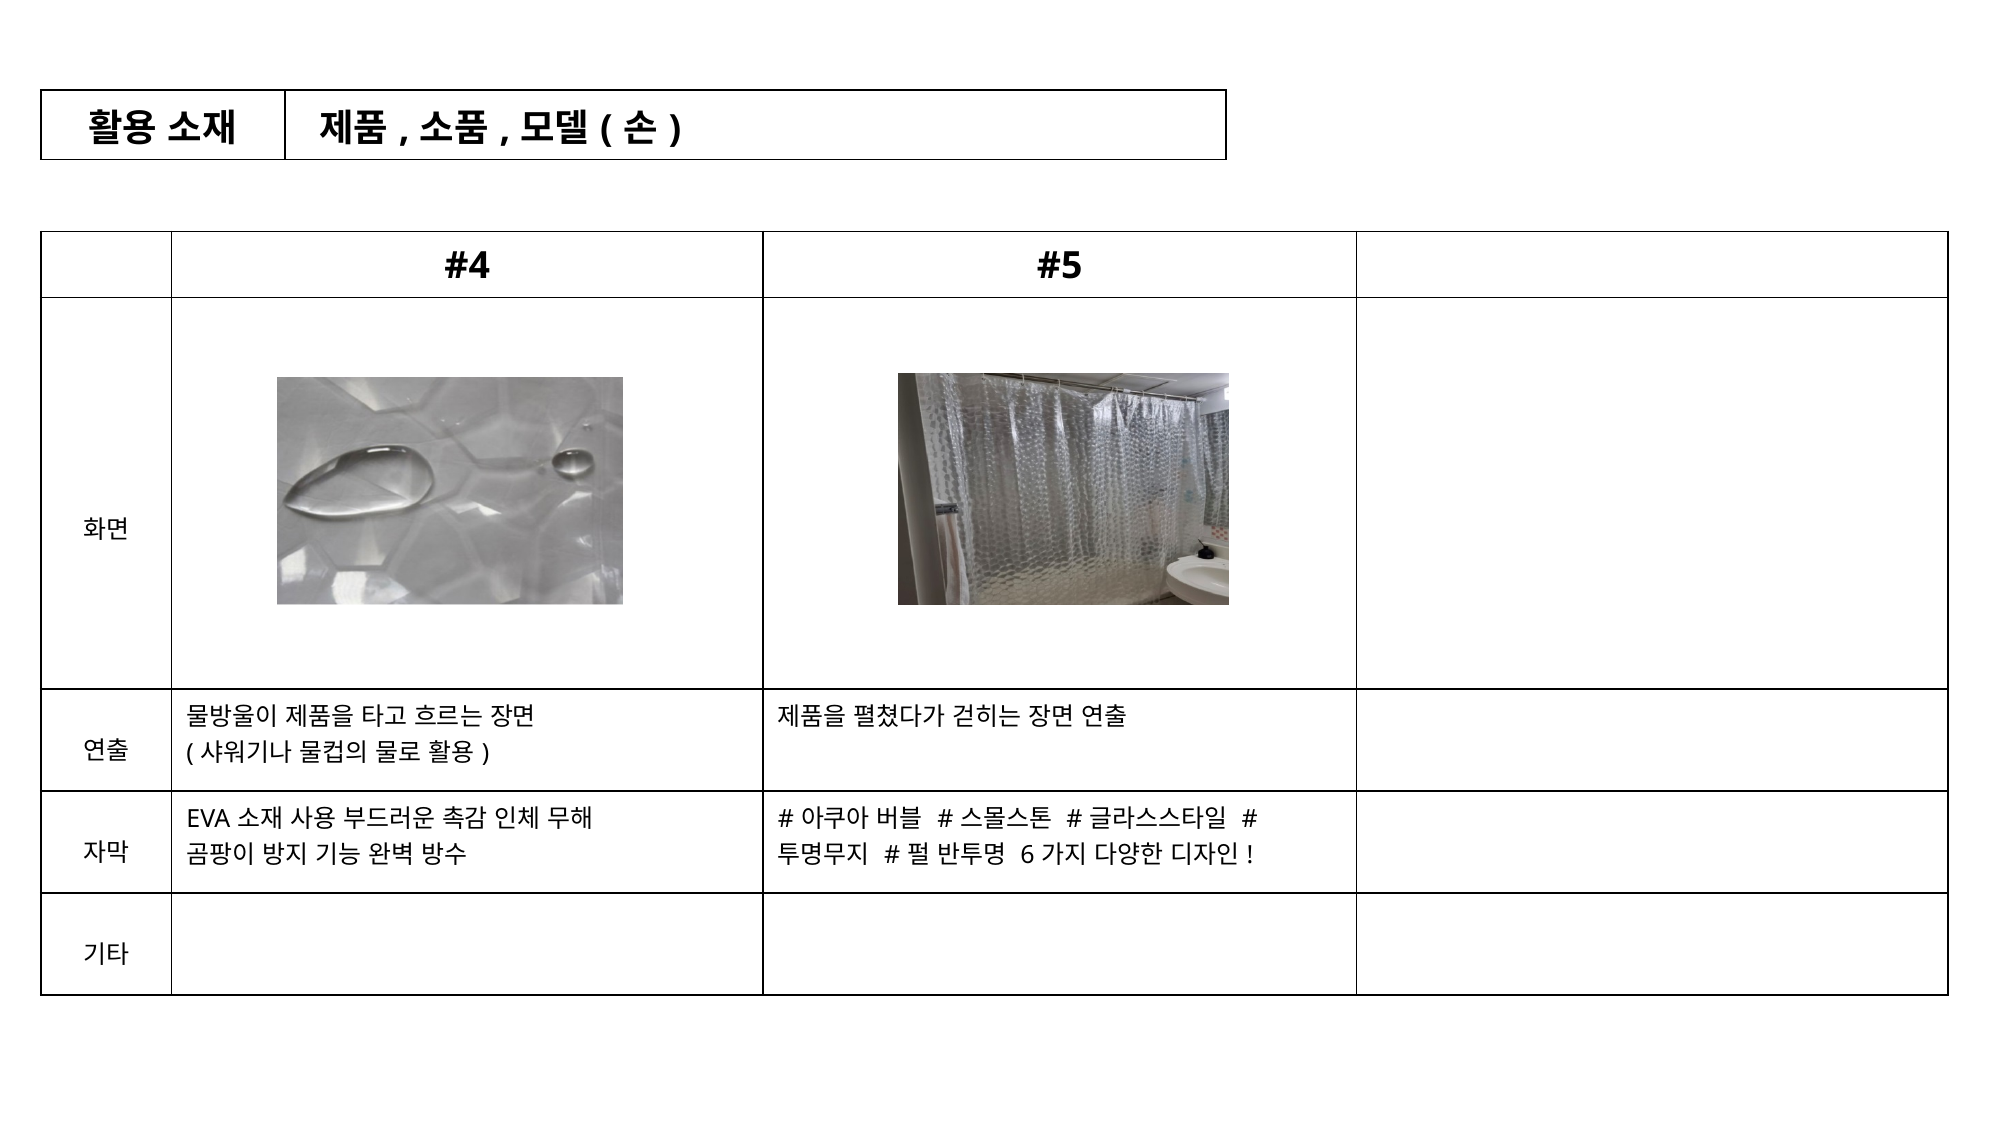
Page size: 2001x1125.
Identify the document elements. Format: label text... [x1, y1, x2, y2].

table_cell [1357, 690, 1947, 790]
table_cell 제품을 펼쳤다가 걷히는 장면 연출 [764, 690, 1356, 790]
table_header [1357, 232, 1947, 297]
table_cell [764, 298, 1356, 688]
picture [277, 377, 623, 605]
table_cell EVA소재 사용 부드러운 촉감 인체 무해 곰팡이 방지 기능 완벽 방수 [172, 792, 762, 892]
table_header #5 [764, 232, 1356, 297]
table_cell [1357, 298, 1947, 688]
picture [898, 373, 1229, 605]
table_cell 화면 [42, 298, 171, 688]
table_cell 자막 [42, 792, 171, 892]
table_cell 물방울이 제품을 타고 흐르는 장면 (샤워기나 물컵의 물로 활용) [172, 690, 762, 790]
table_cell [1357, 894, 1947, 994]
table_cell [764, 894, 1356, 994]
table_header 제품,소품,모델(손) [286, 91, 1225, 159]
table_header 활용 소재 [42, 91, 284, 159]
table_header [42, 232, 171, 297]
table_cell 기타 [42, 894, 171, 994]
table_cell [172, 894, 762, 994]
table_cell [1357, 792, 1947, 892]
table_cell [172, 298, 762, 688]
table_cell #아쿠아 버블 #스몰스톤 #글라스스타일 #투명무지 #펄 반투명 6가지 다양한 디자인! [764, 792, 1356, 892]
table_cell 연출 [42, 690, 171, 790]
table_header #4 [172, 232, 762, 297]
